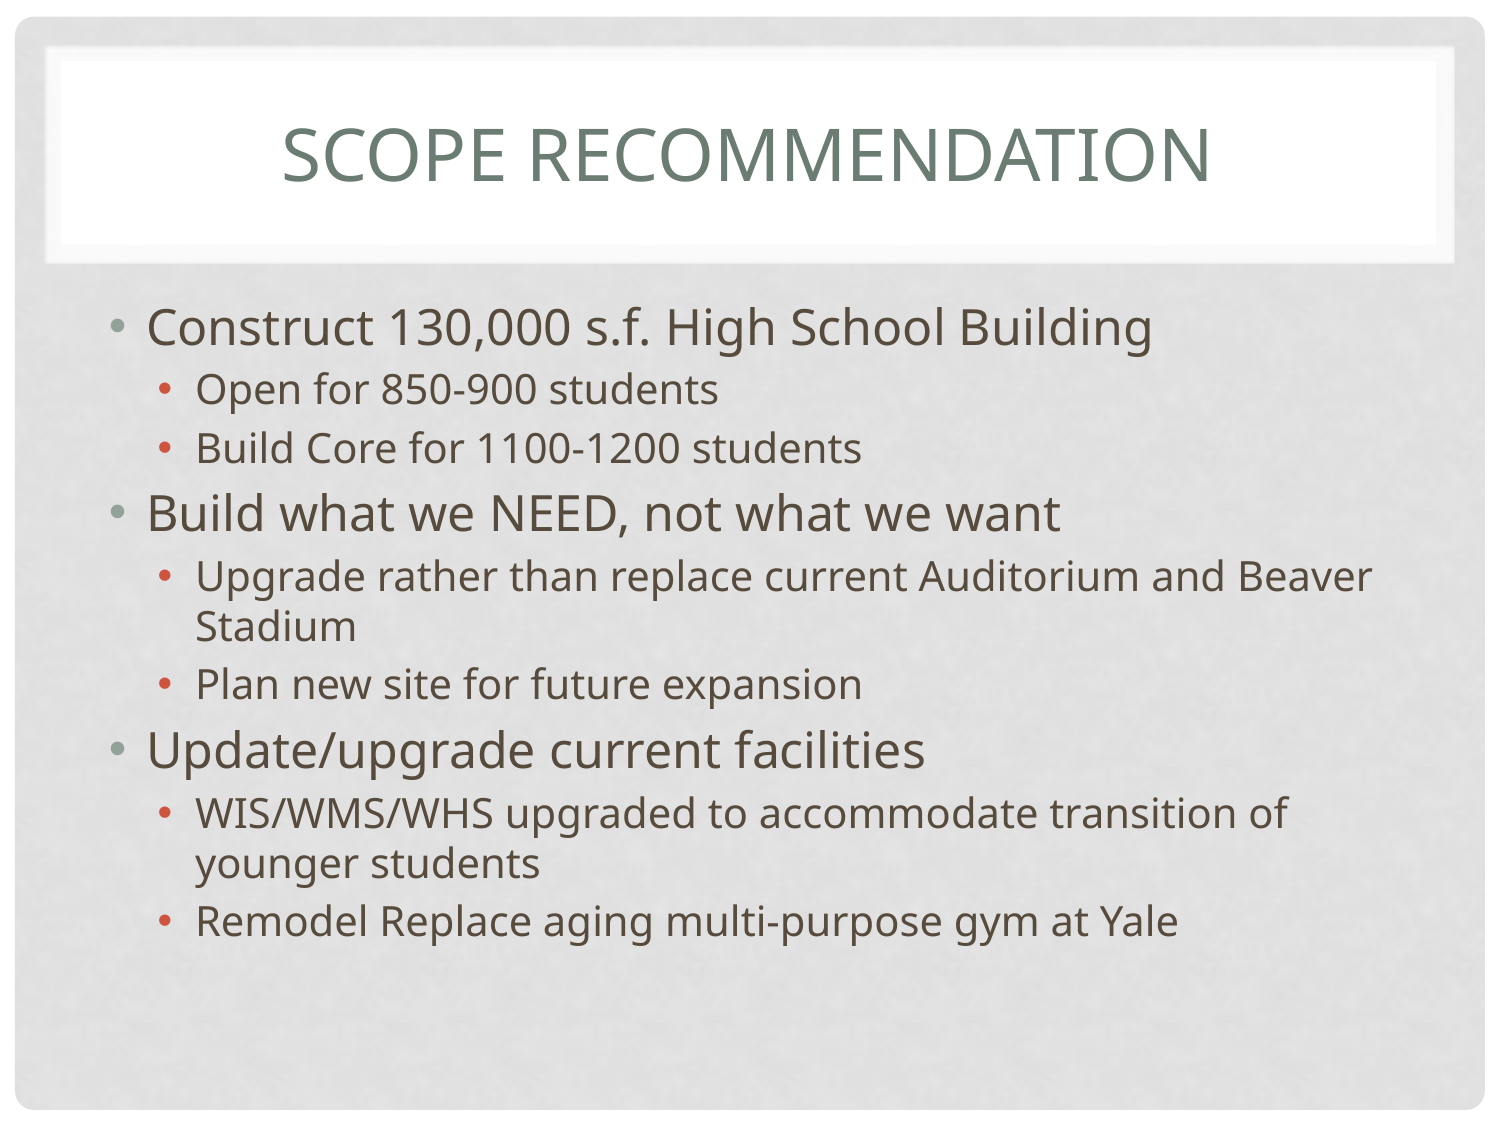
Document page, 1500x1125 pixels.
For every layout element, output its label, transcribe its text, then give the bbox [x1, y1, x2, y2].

title Scope Recommendation [69, 66, 1425, 238]
list Construct 130,000 s.f. High School Building Open for 850-900 students Build Core for 1100-1200 students Build what we NEED, not what we want Upgrade rather than replace current Auditorium and Beaver Stadium Plan new site for future expansion Update/upgrade current facilities WIS/WMS/WHS upgraded to accommodate transition of younger students Remodel Replace aging multi-purpose gym at Yale [75, 287, 1425, 1005]
